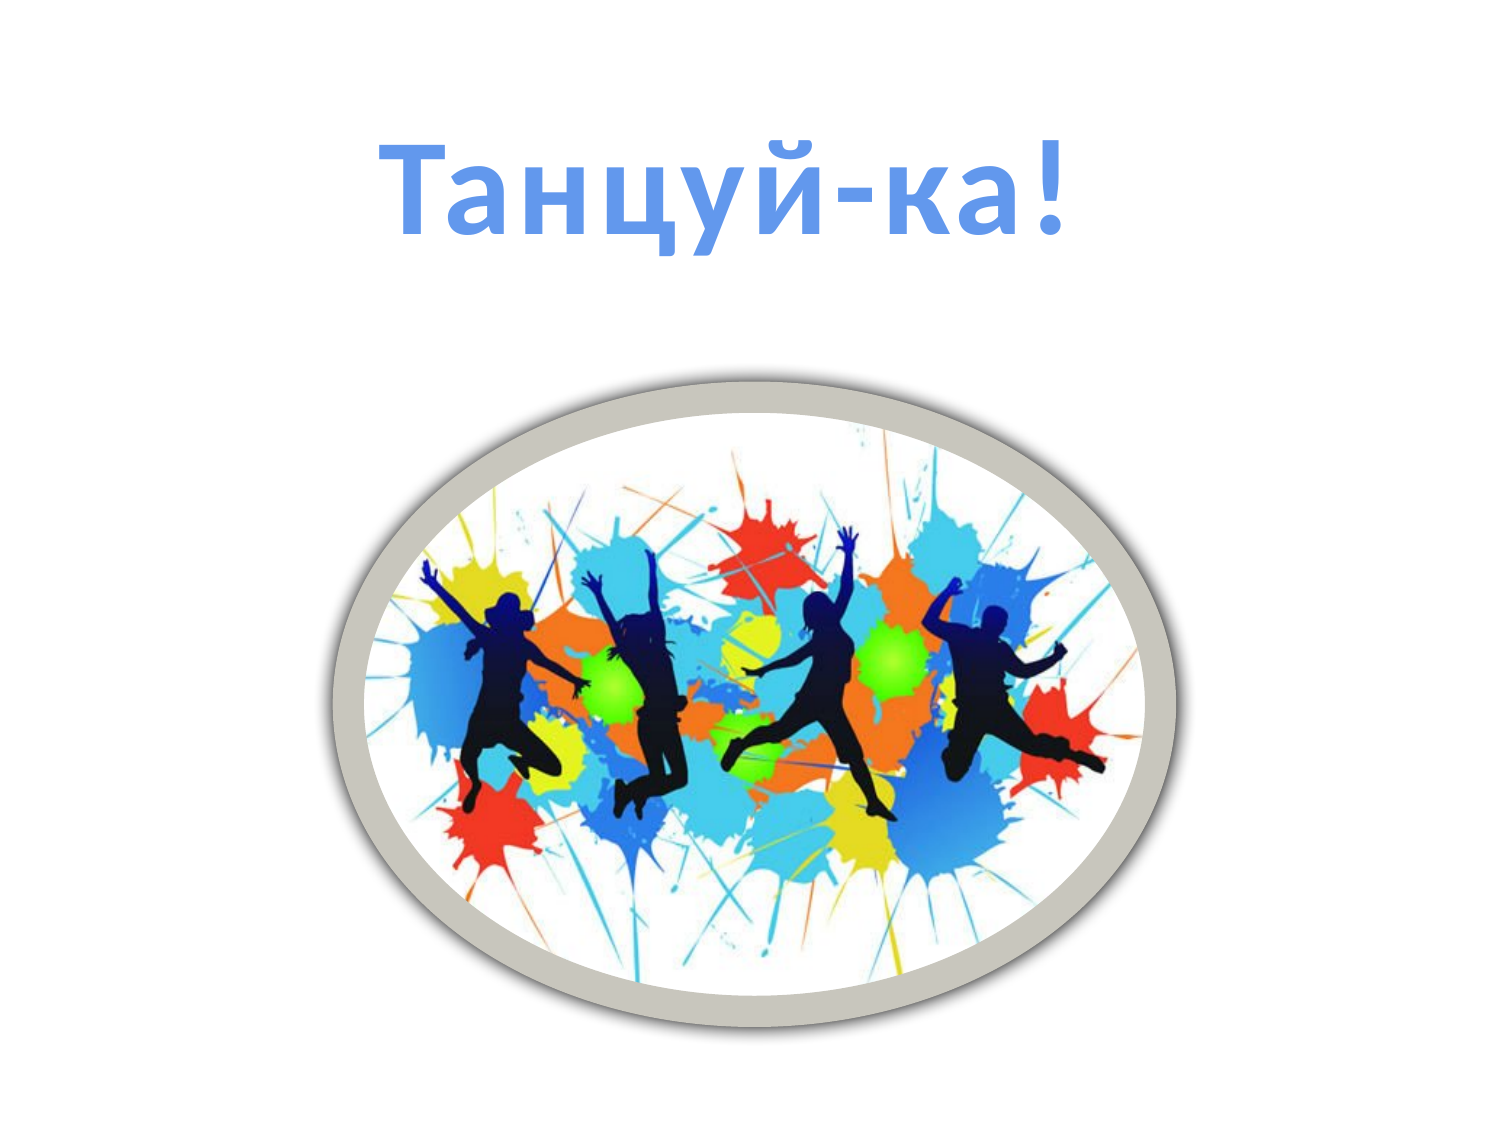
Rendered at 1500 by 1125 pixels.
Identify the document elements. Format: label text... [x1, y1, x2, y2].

picture [348, 396, 1161, 1012]
text_box Танцуй-ка! [41, 90, 1412, 270]
